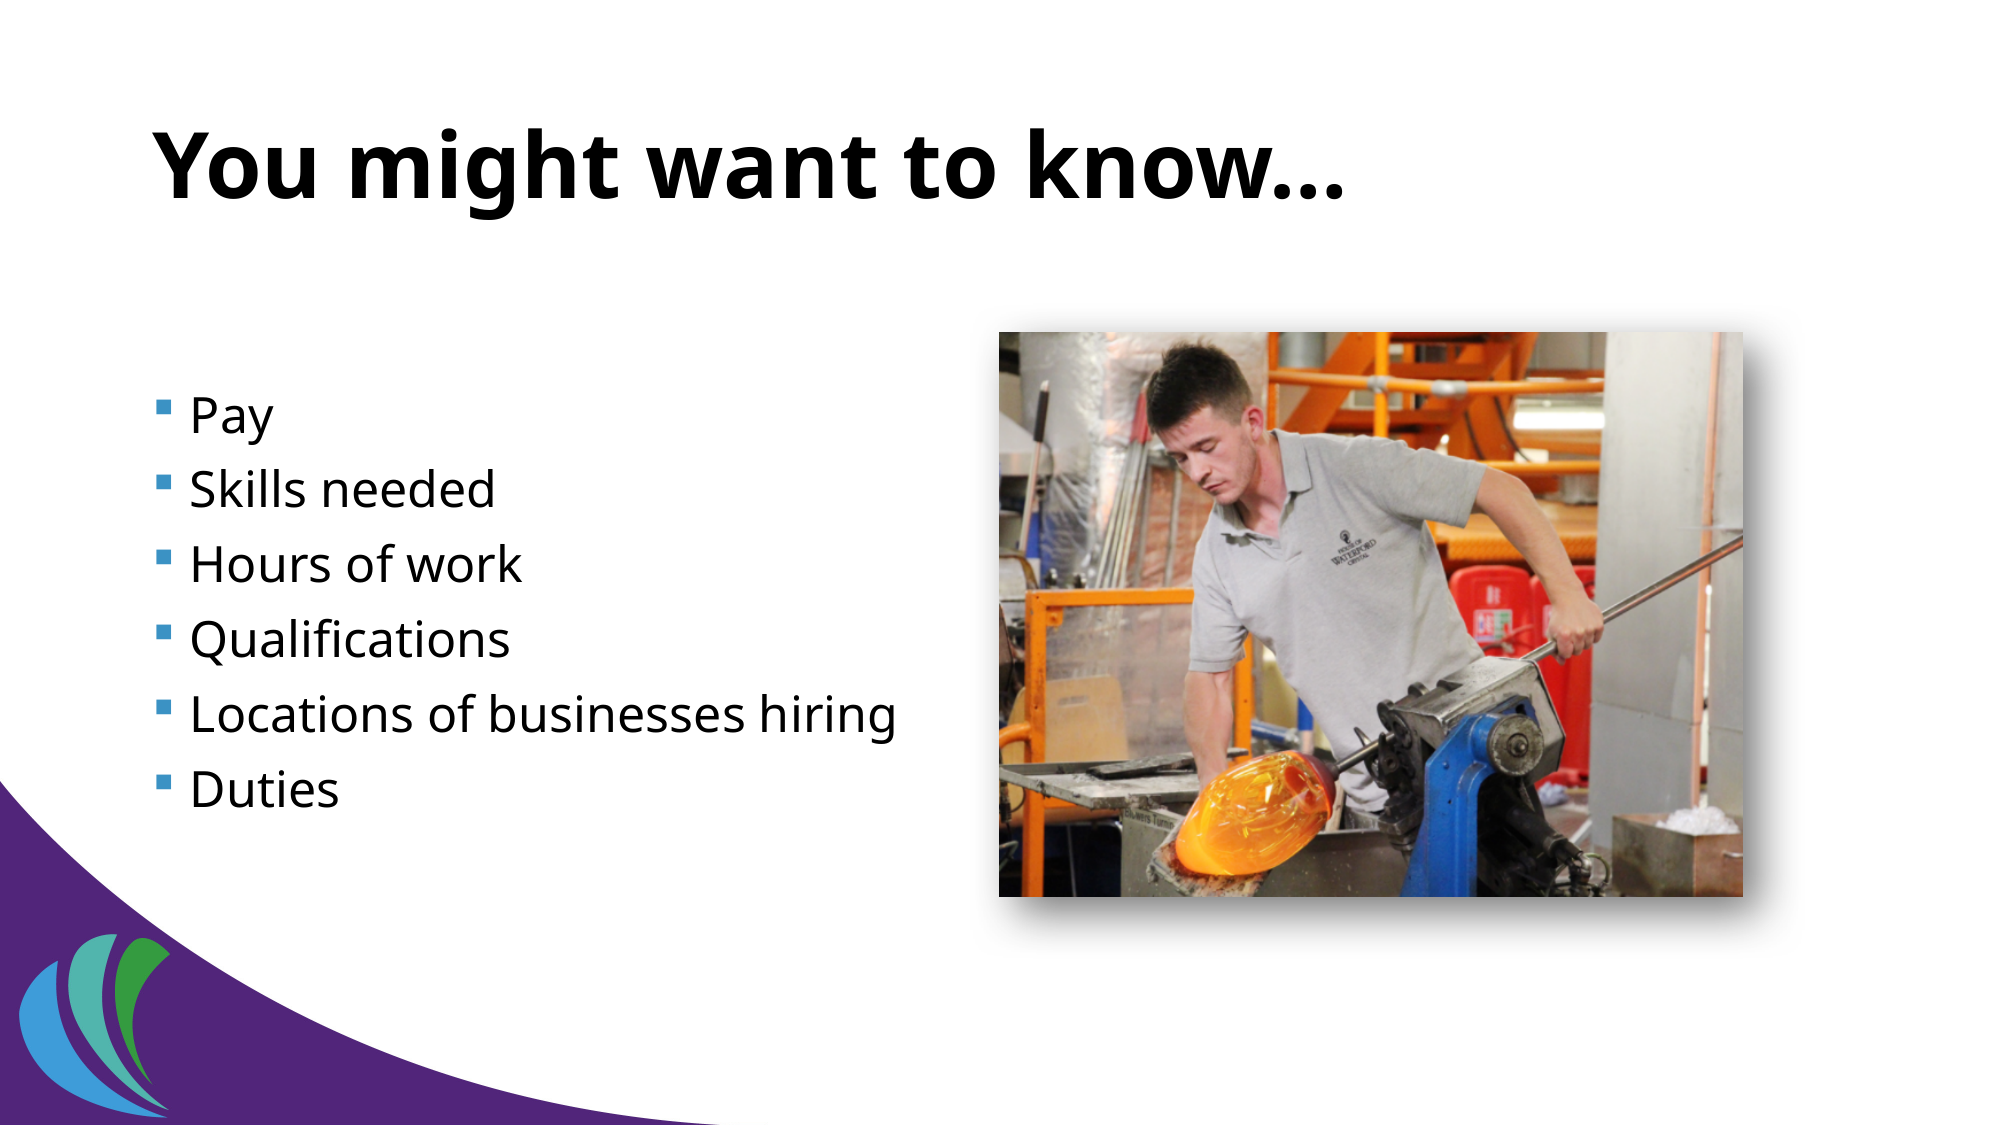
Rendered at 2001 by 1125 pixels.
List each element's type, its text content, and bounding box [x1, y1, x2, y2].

title You might want to know… [137, 59, 1863, 278]
picture [0, 1, 2000, 1125]
list Pay Skills needed Hours of work Qualifications Locations of businesses hiring Duties [137, 382, 1863, 1097]
